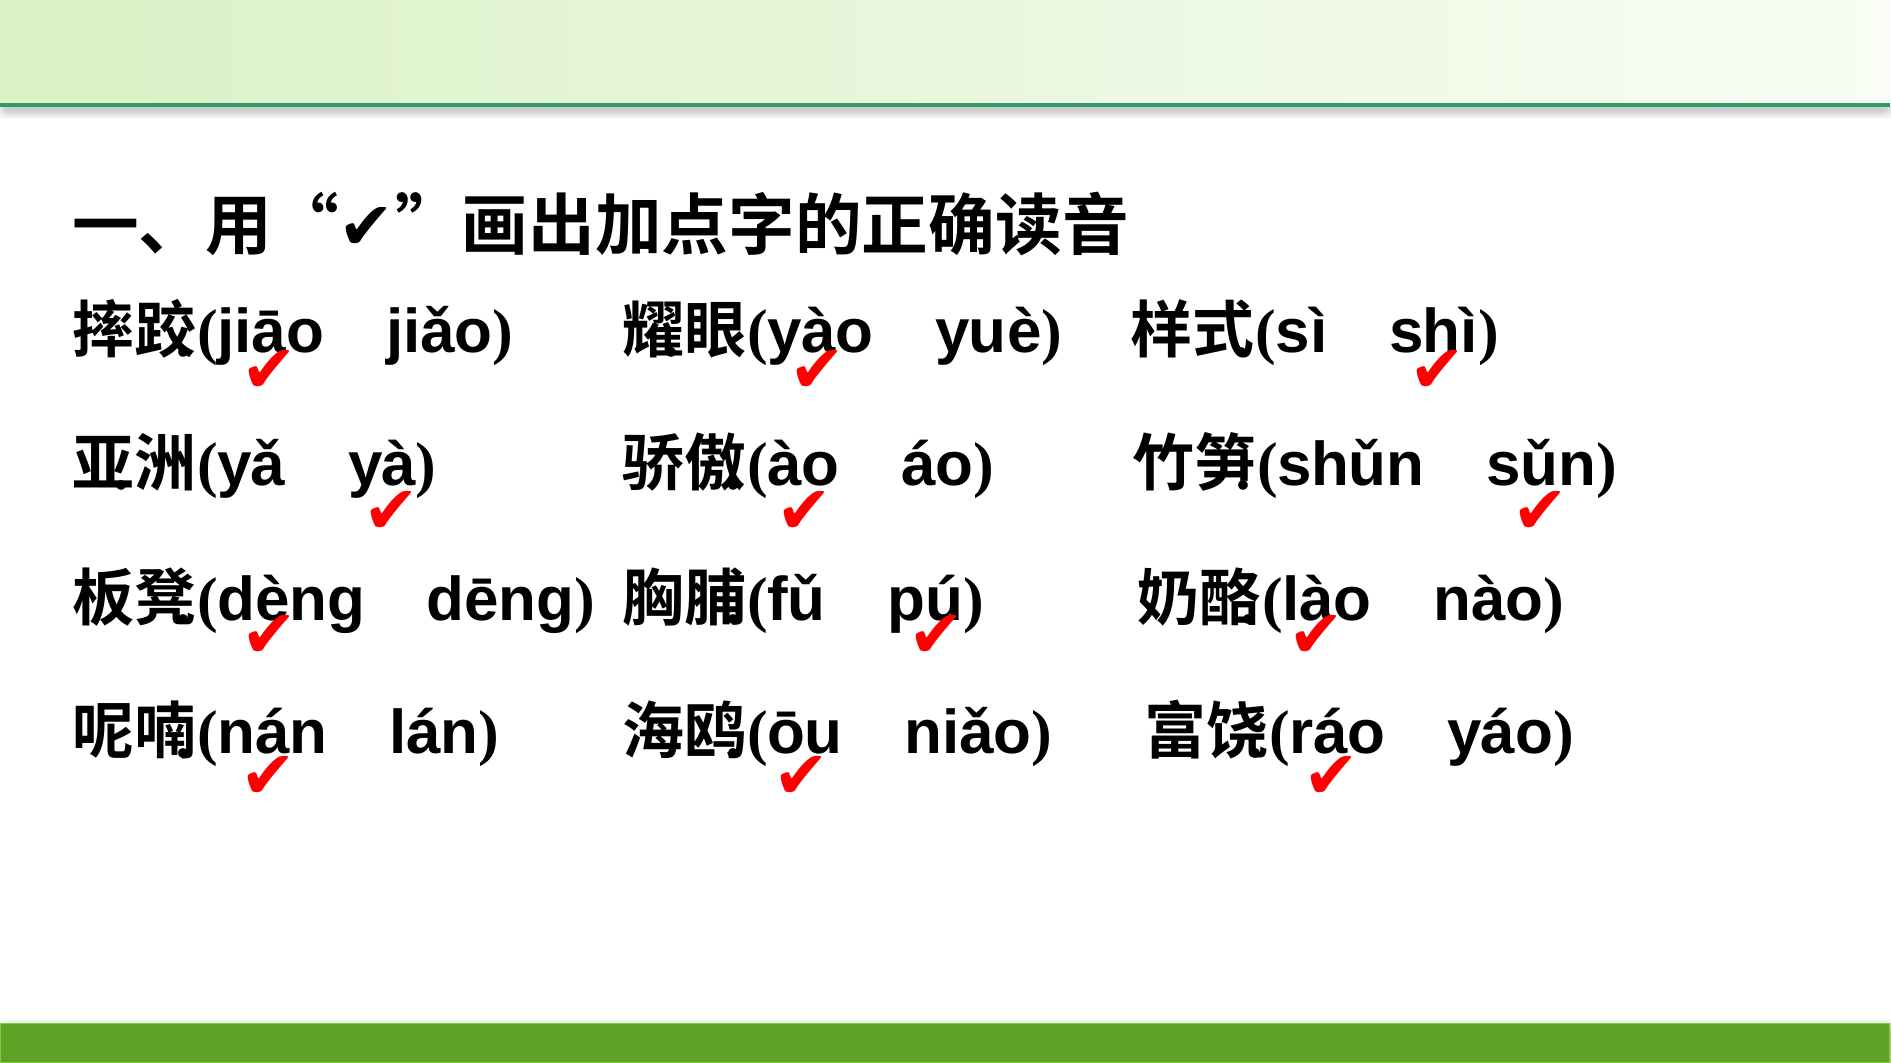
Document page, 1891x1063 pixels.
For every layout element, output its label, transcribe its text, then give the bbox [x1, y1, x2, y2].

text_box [72, 282, 1844, 818]
text_box 一、用“✔”画出加点字的正确读音 [57, 151, 1835, 271]
